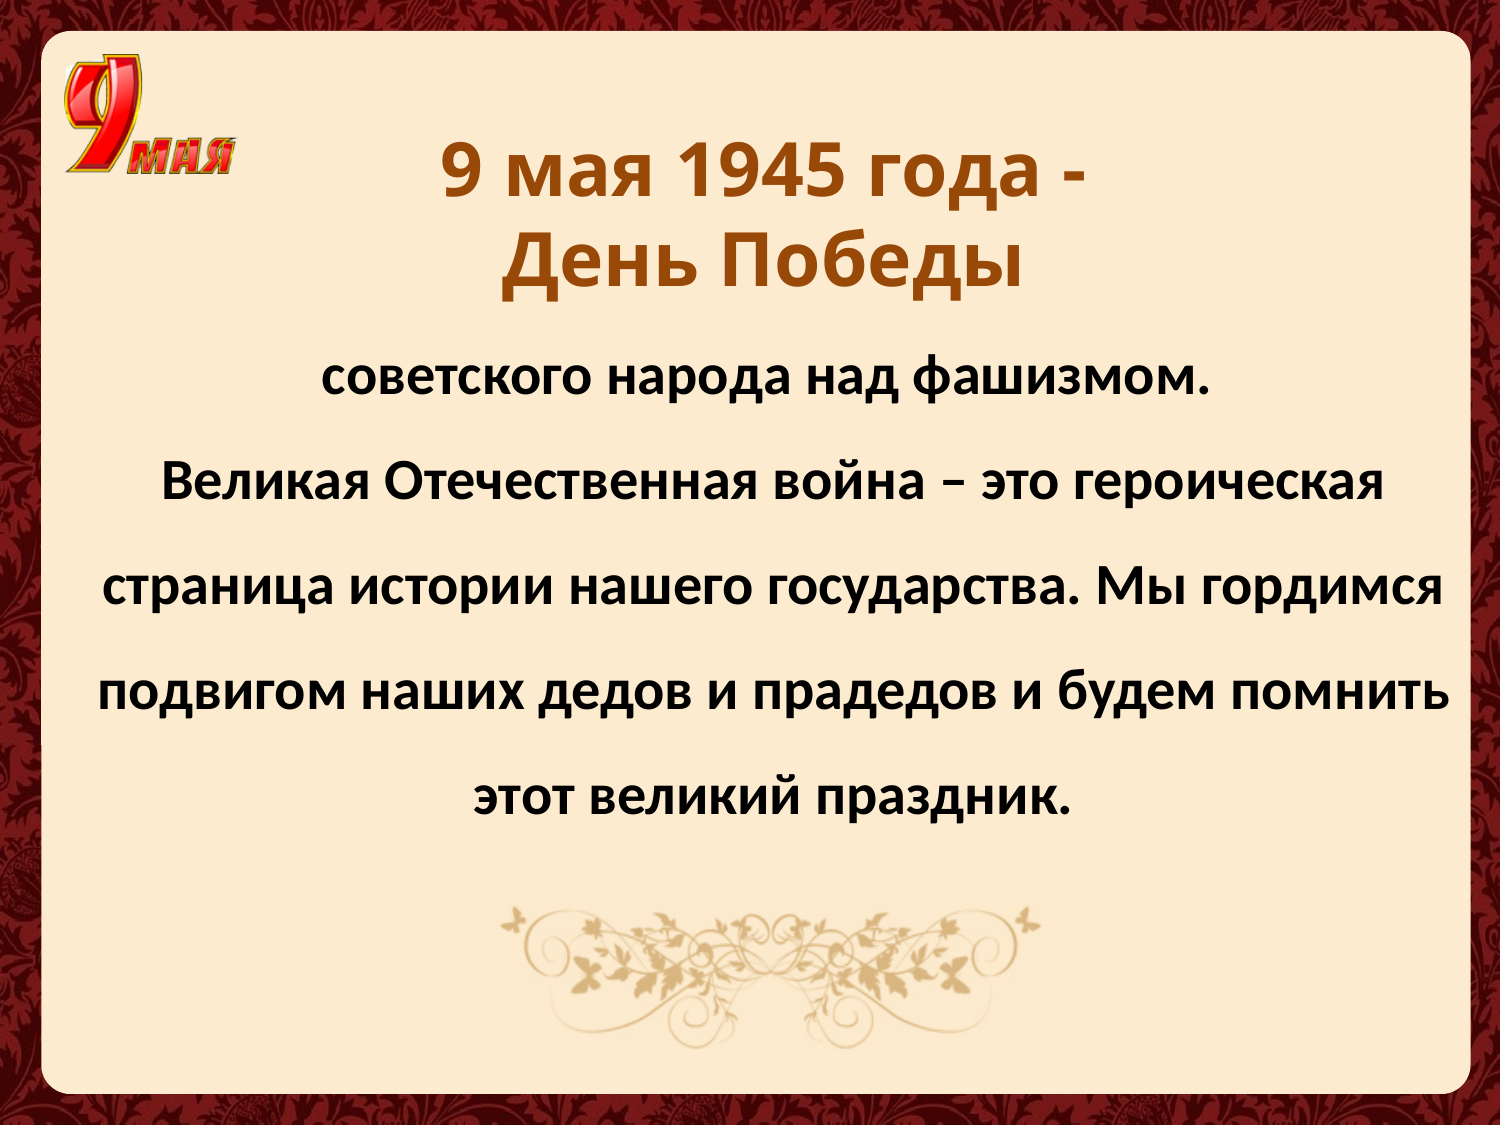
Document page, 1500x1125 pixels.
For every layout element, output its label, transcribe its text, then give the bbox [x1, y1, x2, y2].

picture [0, 0, 1500, 1125]
text_box 9 мая 1945 года - День Победы советского народа над фашизмом. Великая Отечественная война – это героическая страница истории нашего государства. Мы гордимся подвигом наших дедов и прадедов и будем помнить этот великий праздник. [76, 113, 1471, 834]
